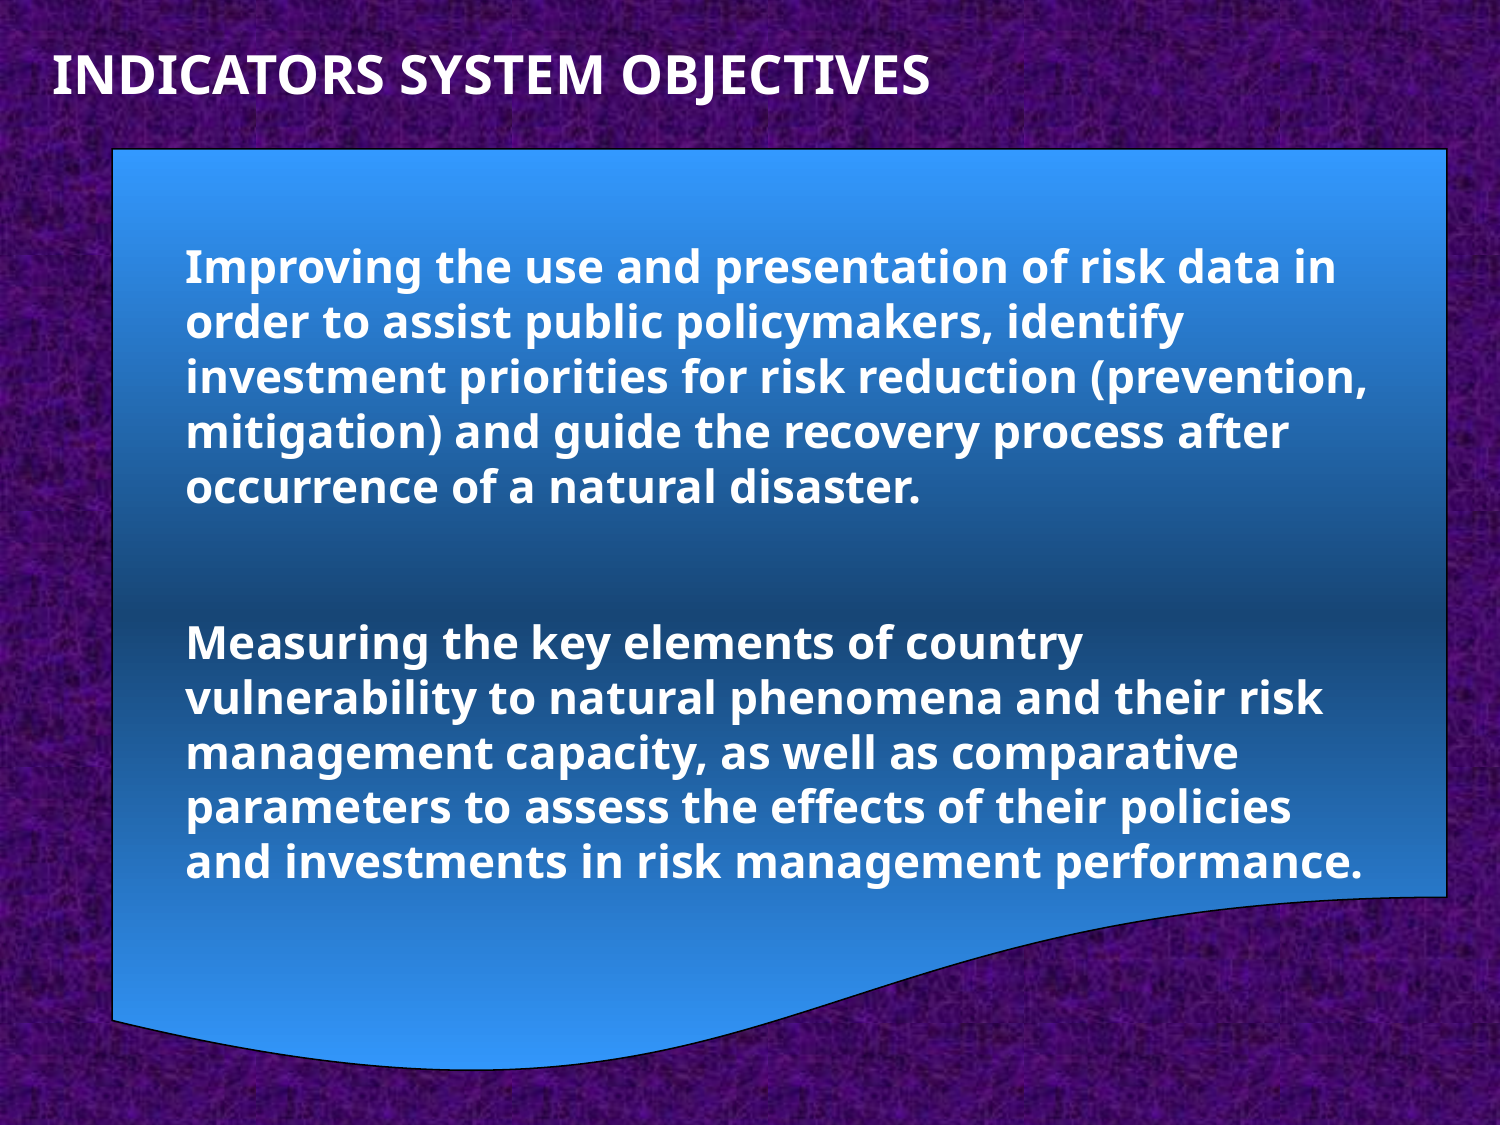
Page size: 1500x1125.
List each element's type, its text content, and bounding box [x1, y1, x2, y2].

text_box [111, 148, 1448, 1083]
text_box INDICATORS SYSTEM OBJECTIVES [37, 33, 1450, 113]
picture [0, 0, 1500, 1125]
